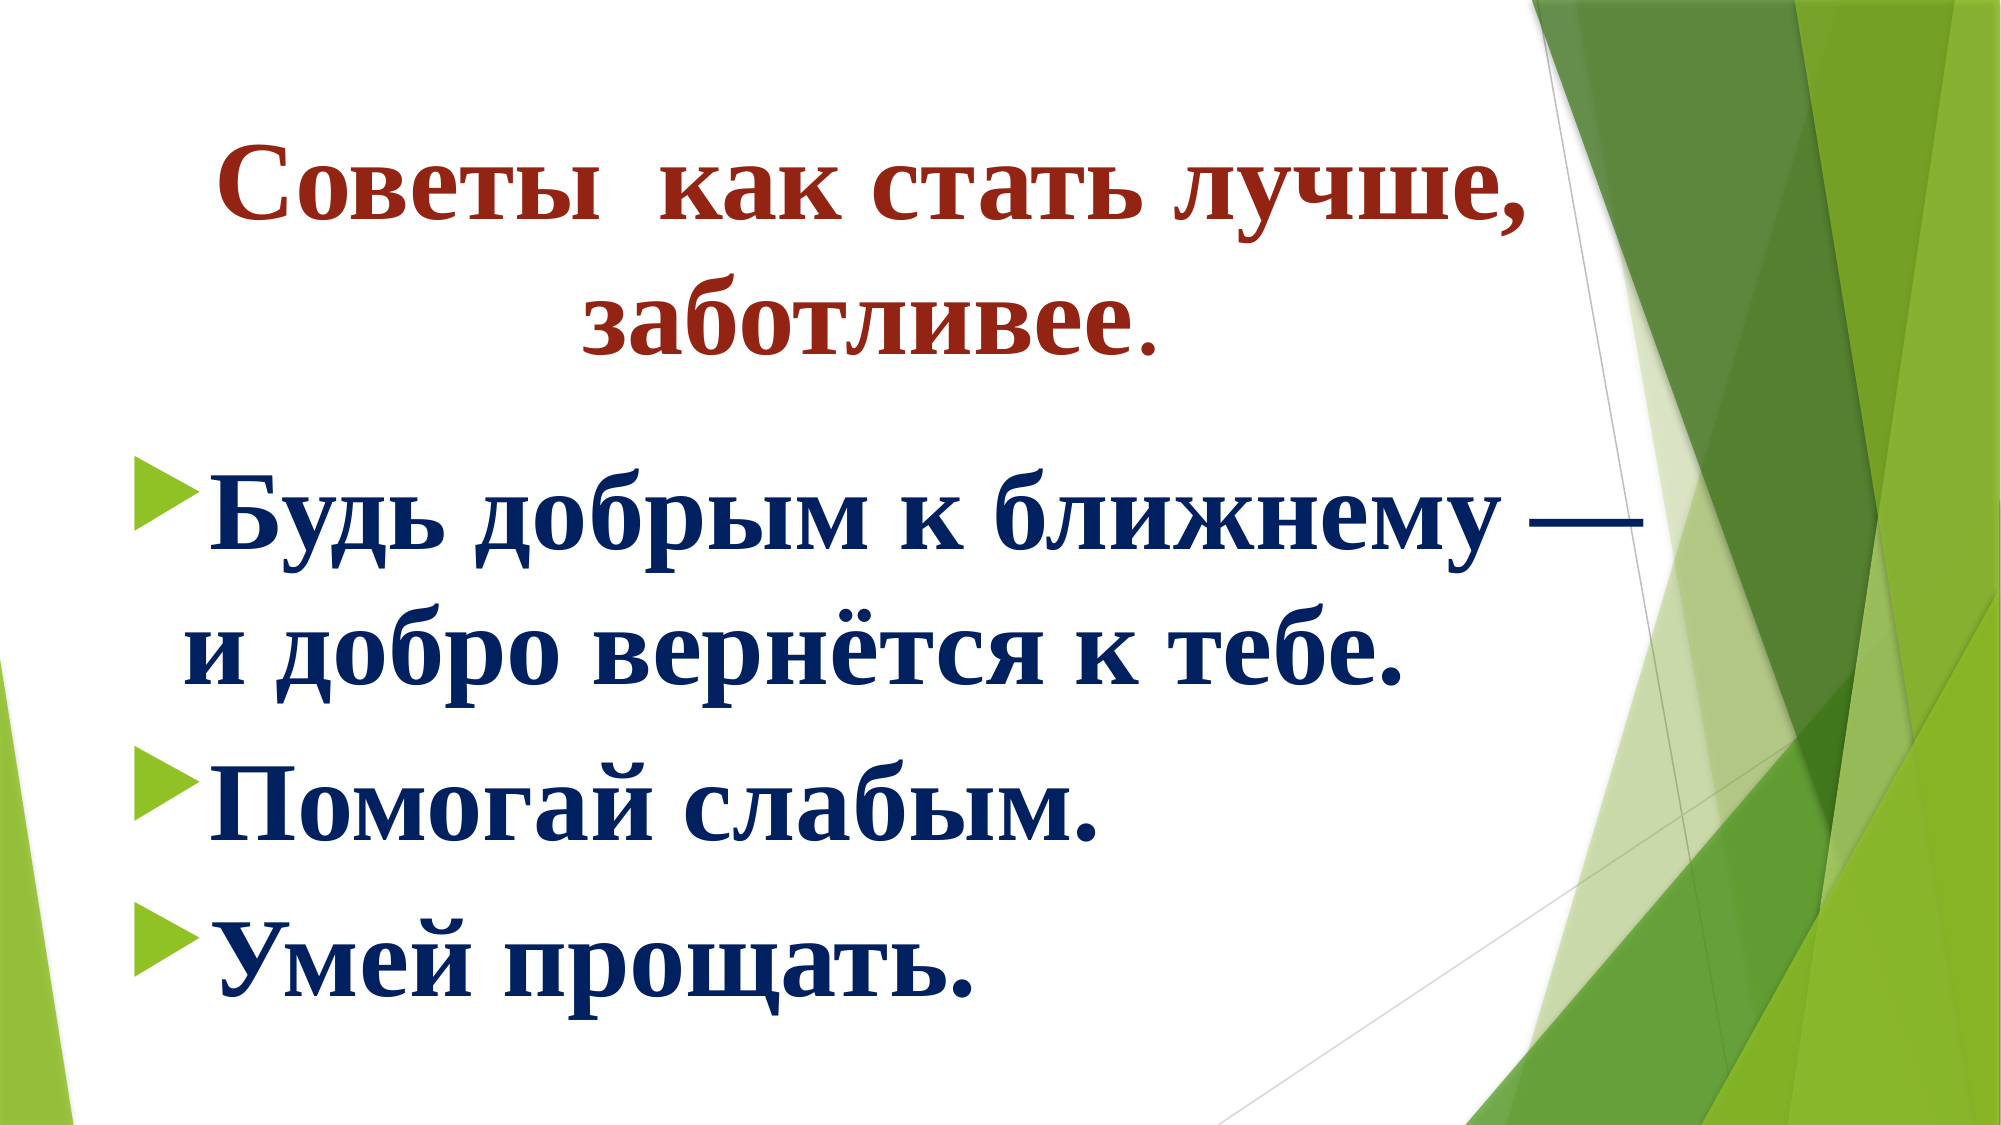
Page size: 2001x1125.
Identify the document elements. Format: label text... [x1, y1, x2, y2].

title Советы как стать лучше, заботливее. [111, 99, 1634, 372]
list Будь добрым к ближнему — и добро вернётся к тебе. Помогай слабым. Умей прощать. [111, 429, 1692, 1067]
